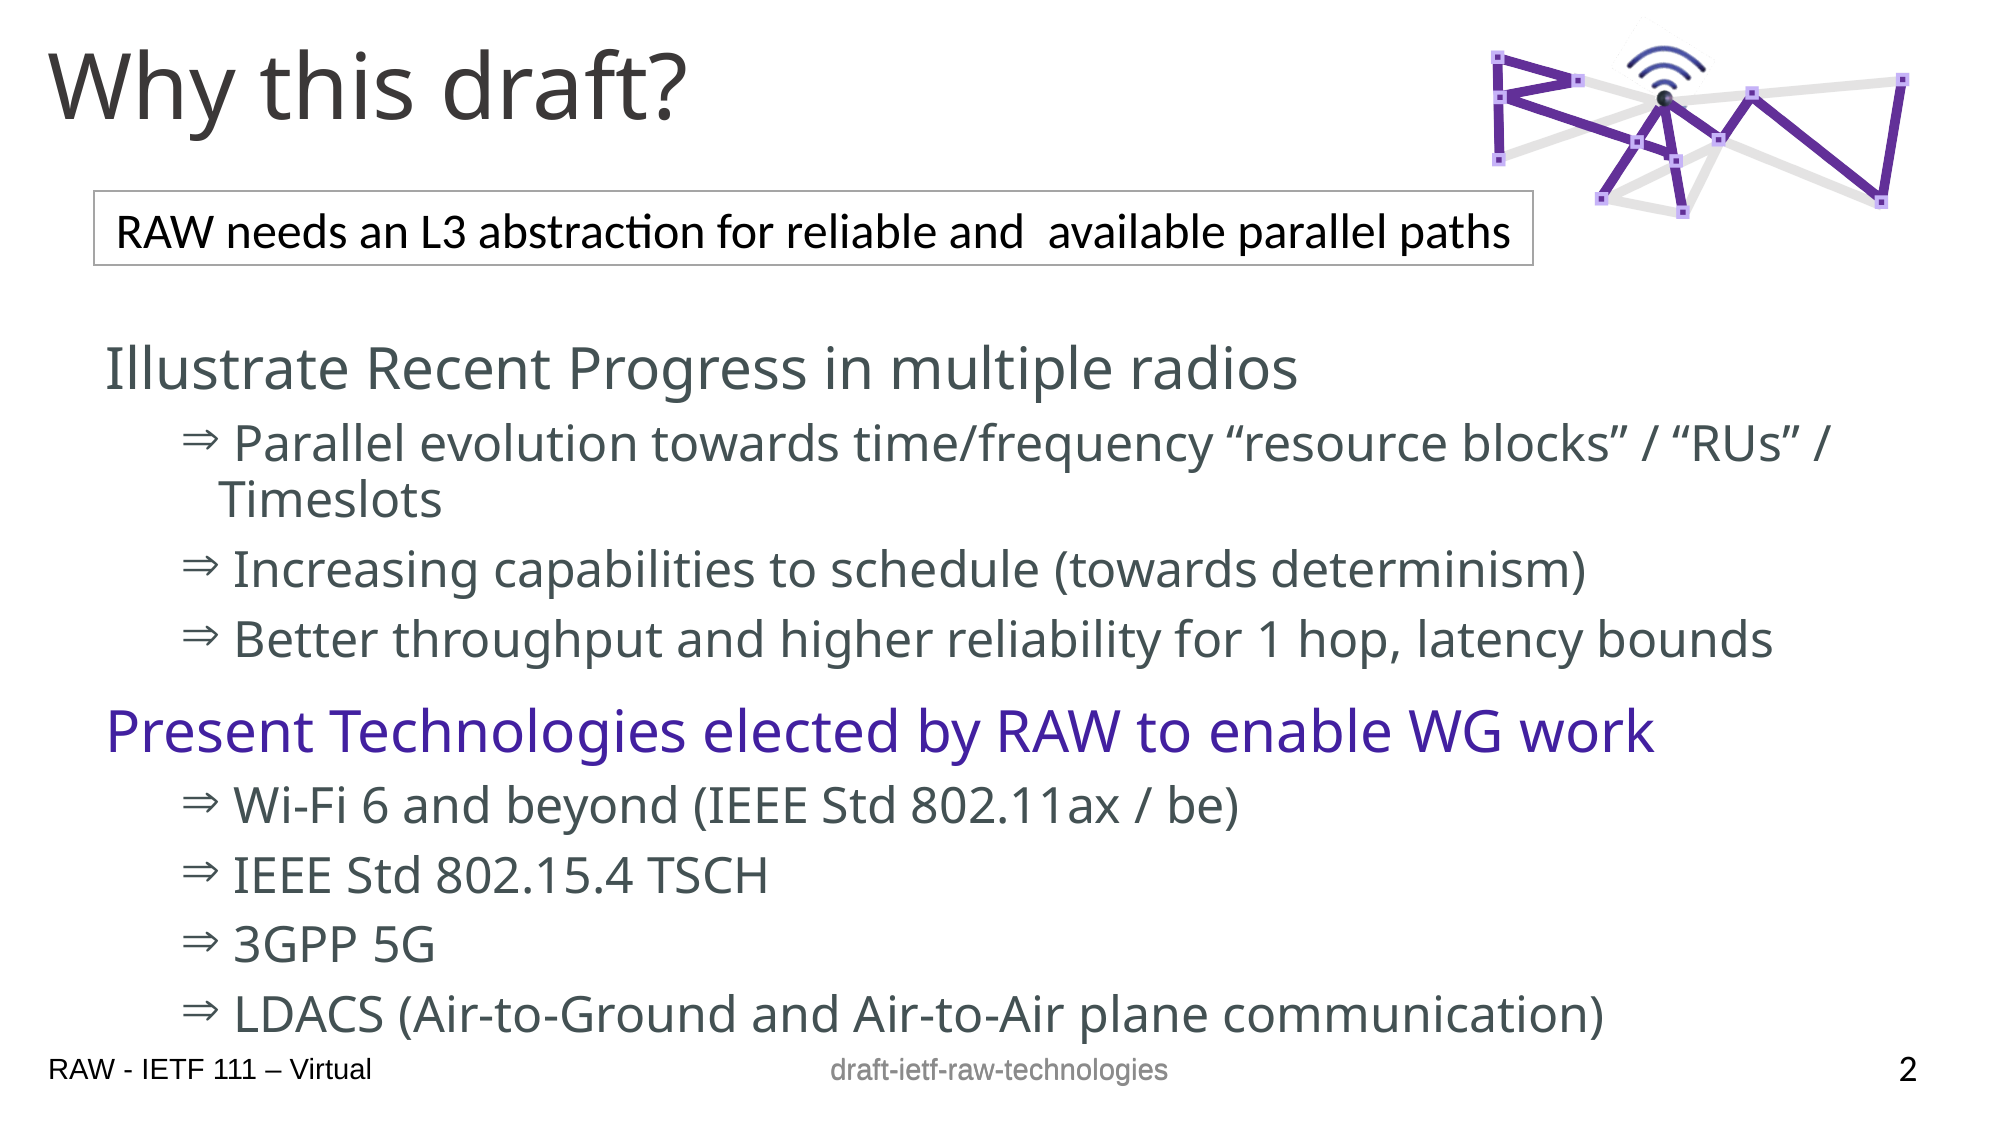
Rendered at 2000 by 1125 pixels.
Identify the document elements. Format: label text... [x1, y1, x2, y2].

slide_number 2 [1482, 1036, 1933, 1097]
list Illustrate Recent Progress in multiple radios Parallel evolution towards time/frequency “resource blocks” / “RUs” / Timeslots Increasing capabilities to schedule (towards determinism) Better throughput and higher reliability for 1 hop, latency bounds Present Technologies elected by RAW to enable WG work Wi-Fi 6 and beyond (IEEE Std 802.11ax / be) IEEE Std 802.15.4 TSCH 3GPP 5G LDACS (Air-to-Ground and Air-to-Air plane communication) [94, 294, 1991, 1081]
text_box RAW needs an L3 abstraction for reliable and available parallel paths [93, 190, 1534, 266]
picture [1464, 0, 1956, 239]
footer draft-ietf-raw-technologies [662, 1038, 1338, 1099]
title Why this draft? [32, 24, 1909, 162]
